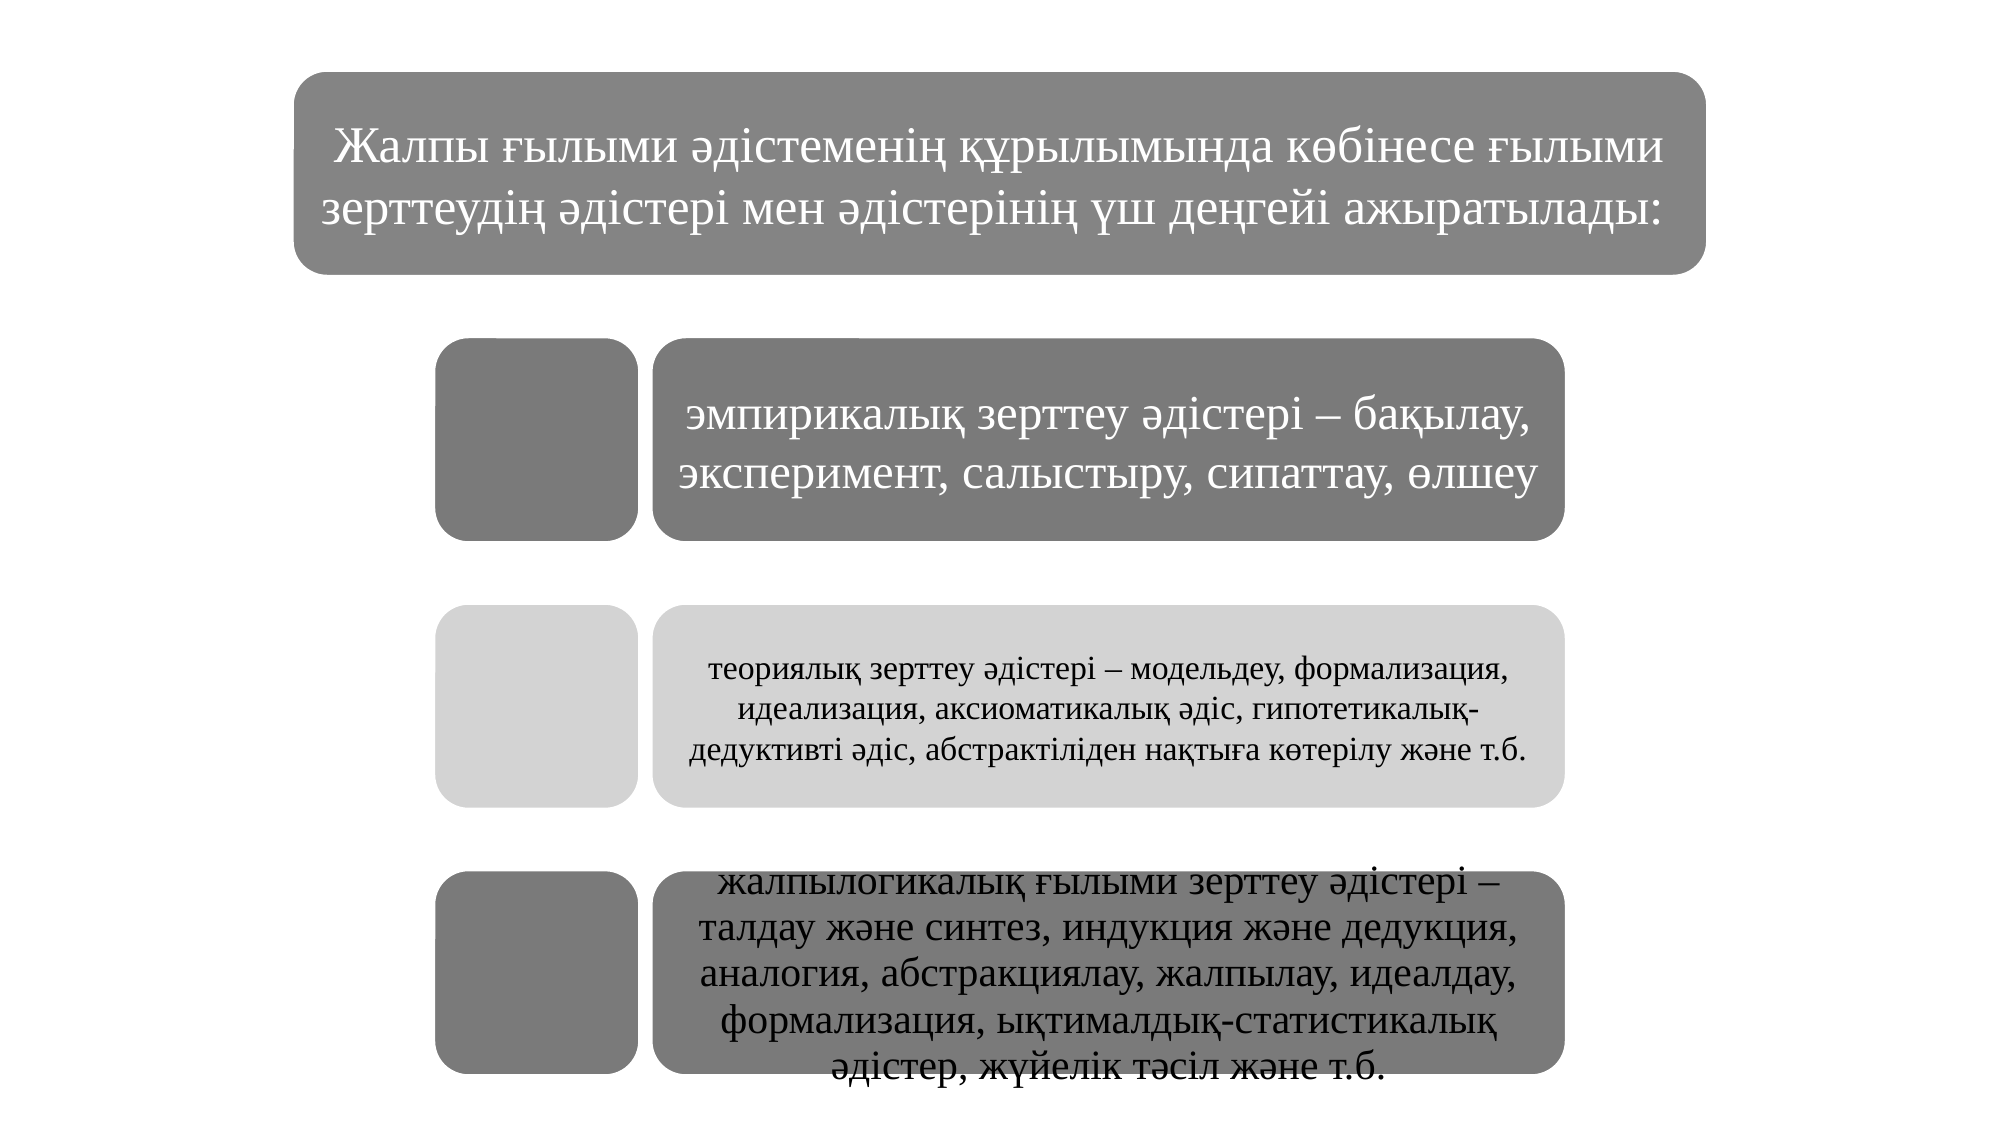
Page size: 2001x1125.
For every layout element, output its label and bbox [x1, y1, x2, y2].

list [115, 70, 1884, 1076]
